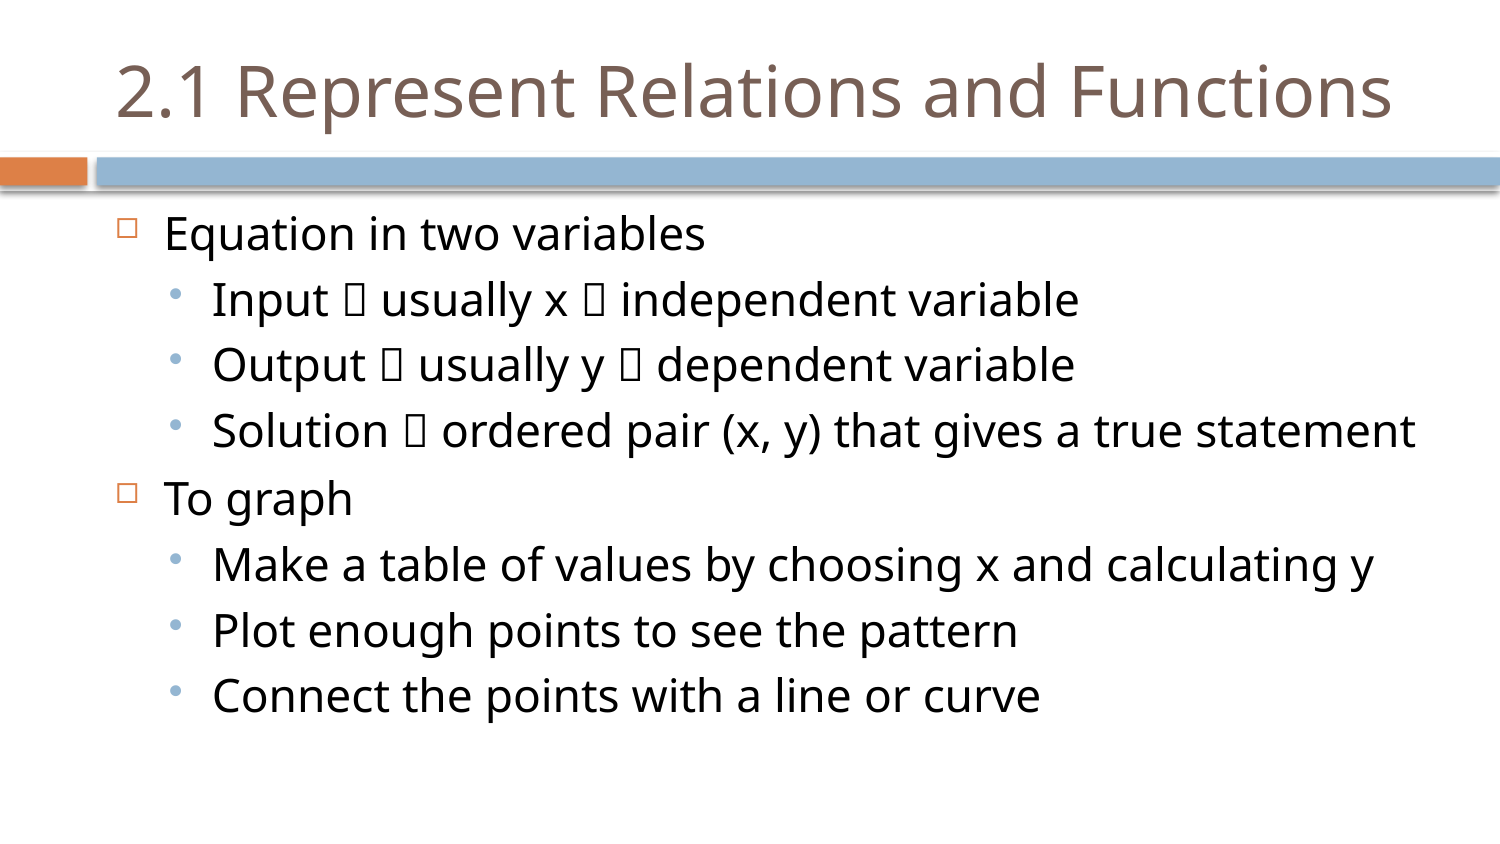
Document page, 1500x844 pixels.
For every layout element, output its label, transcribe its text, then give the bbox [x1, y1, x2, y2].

title 2.1 Represent Relations and Functions [100, 28, 1438, 150]
list Equation in two variables Input  usually x  independent variable Output  usually y  dependent variable Solution  ordered pair (x, y) that gives a true statement To graph Make a table of values by choosing x and calculating y Plot enough points to see the pattern Connect the points with a line or curve [100, 196, 1438, 797]
